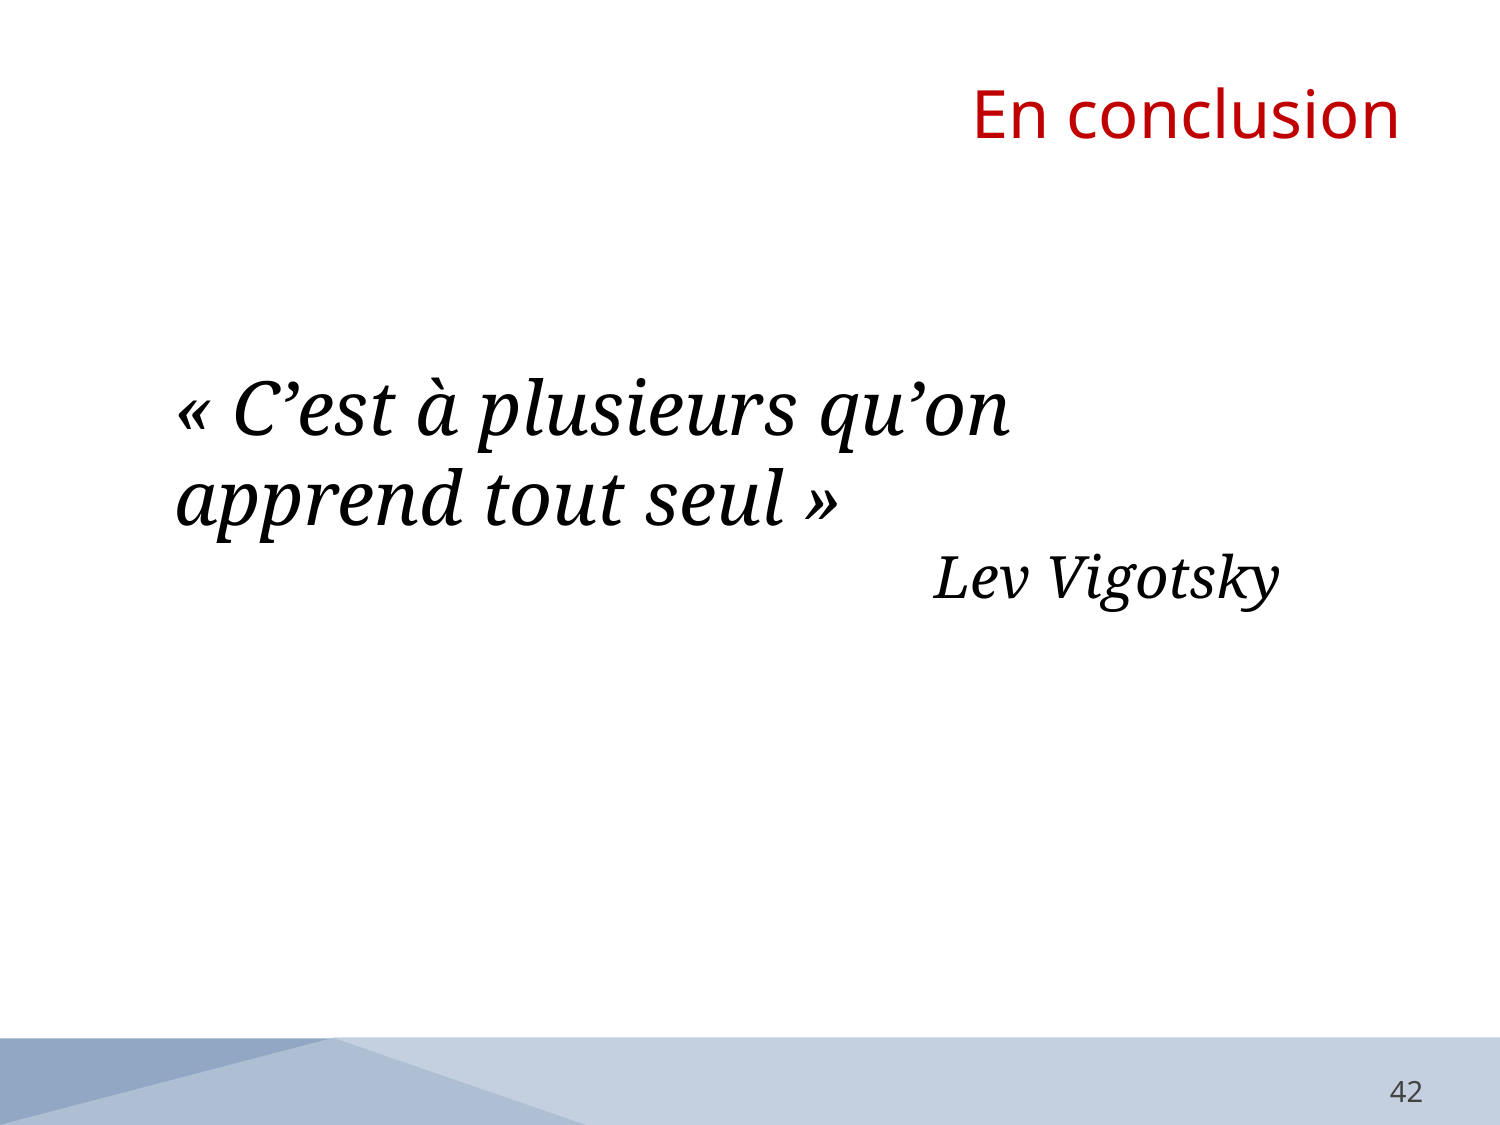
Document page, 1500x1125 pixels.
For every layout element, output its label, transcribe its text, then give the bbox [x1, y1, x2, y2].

text_box En conclusion [183, 66, 1417, 157]
text_box 42 [1277, 1066, 1439, 1125]
text_box « C’est à plusieurs qu’on apprend tout seul » Lev Vigotsky [159, 353, 1296, 618]
